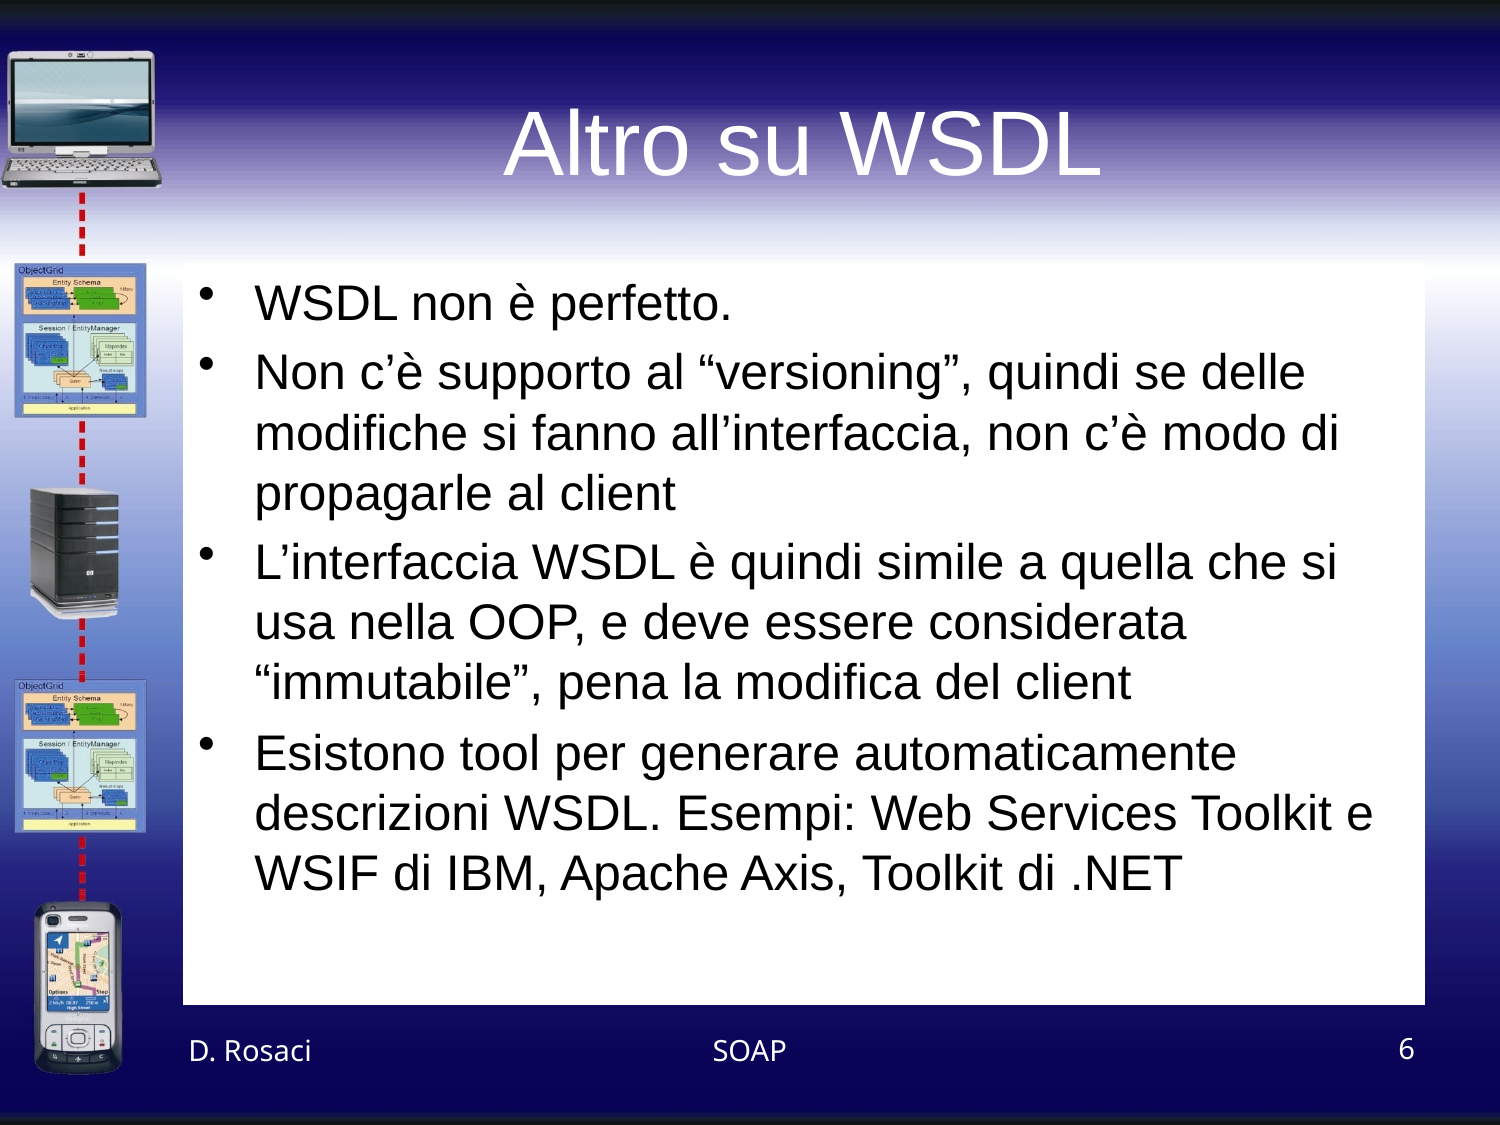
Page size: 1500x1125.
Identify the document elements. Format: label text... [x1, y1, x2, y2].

list WSDL non è perfetto. Non c’è supporto al “versioning”, quindi se delle modifiche si fanno all’interfaccia, non c’è modo di propagarle al client L’interfaccia WSDL è quindi simile a quella che si usa nella OOP, e deve essere considerata “immutabile”, pena la modifica del client Esistono tool per generare automaticamente descrizioni WSDL. Esempi: Web Services Toolkit e WSIF di IBM, Apache Axis, Toolkit di .NET [182, 262, 1426, 1006]
picture [0, 0, 1500, 1125]
slide_number D. Rosaci [74, 1024, 426, 1103]
title Altro su WSDL [182, 44, 1426, 233]
footer SOAP [512, 1024, 988, 1103]
